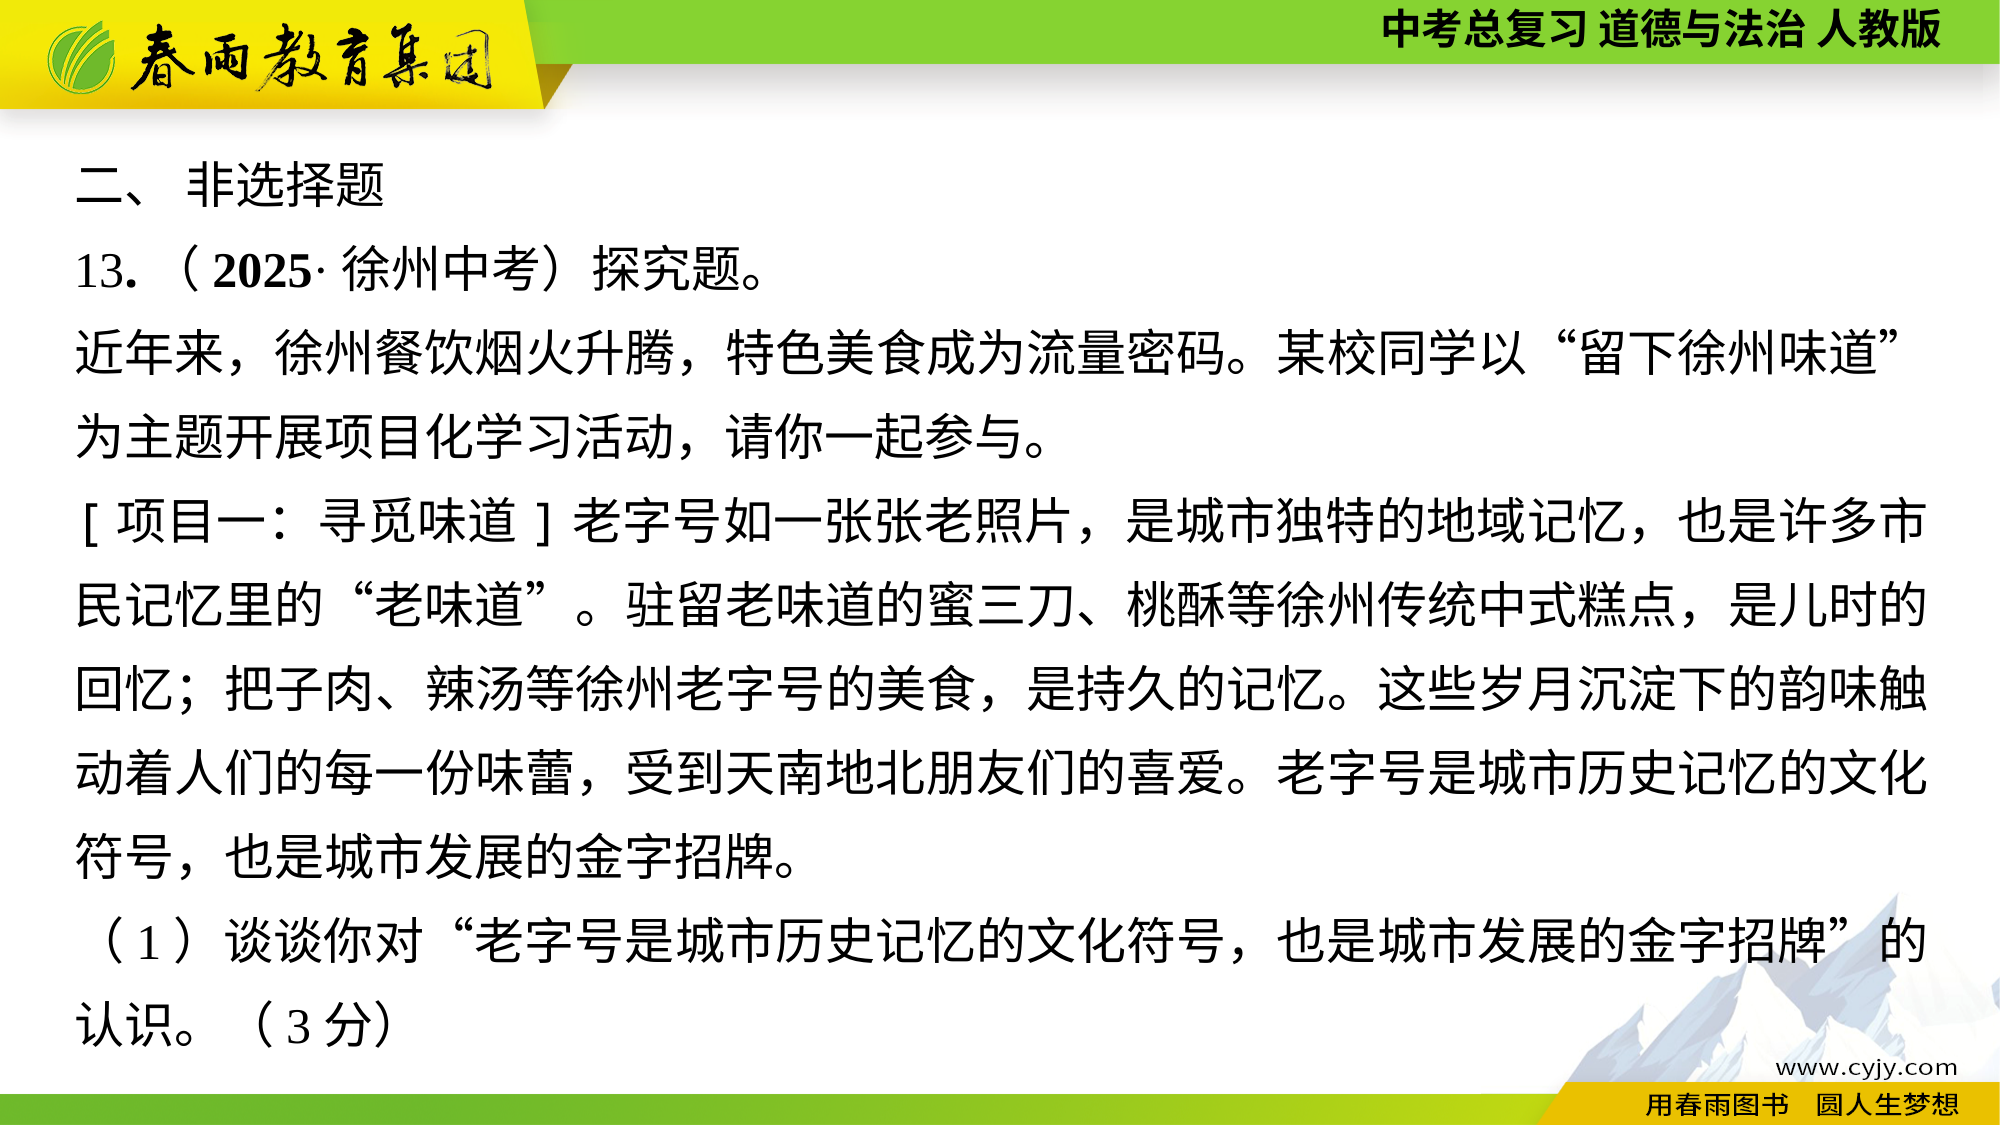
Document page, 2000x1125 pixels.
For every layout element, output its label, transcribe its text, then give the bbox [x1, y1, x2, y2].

picture [0, 0, 2000, 1125]
list 二、 非选择题 13.（2025·徐州中考）探究题。 近年来，徐州餐饮烟火升腾，特色美食成为流量密码。某校同学以“留下徐州味道”为主题开展项目化学习活动，请你一起参与。 [项目一：寻觅味道]老字号如一张张老照片，是城市独特的地域记忆，也是许多市民记忆里的“老味道”。驻留老味道的蜜三刀、桃酥等徐州传统中式糕点，是儿时的回忆；把子肉、辣汤等徐州老字号的美食，是持久的记忆。这些岁月沉淀下的韵味触动着人们的每一份味蕾，受到天南地北朋友们的喜爱。老字号是城市历史记忆的文化符号，也是城市发展的金字招牌。 （1）谈谈你对“老字号是城市历史记忆的文化符号，也是城市发展的金字招牌”的认识。（3分） [59, 122, 1944, 1061]
